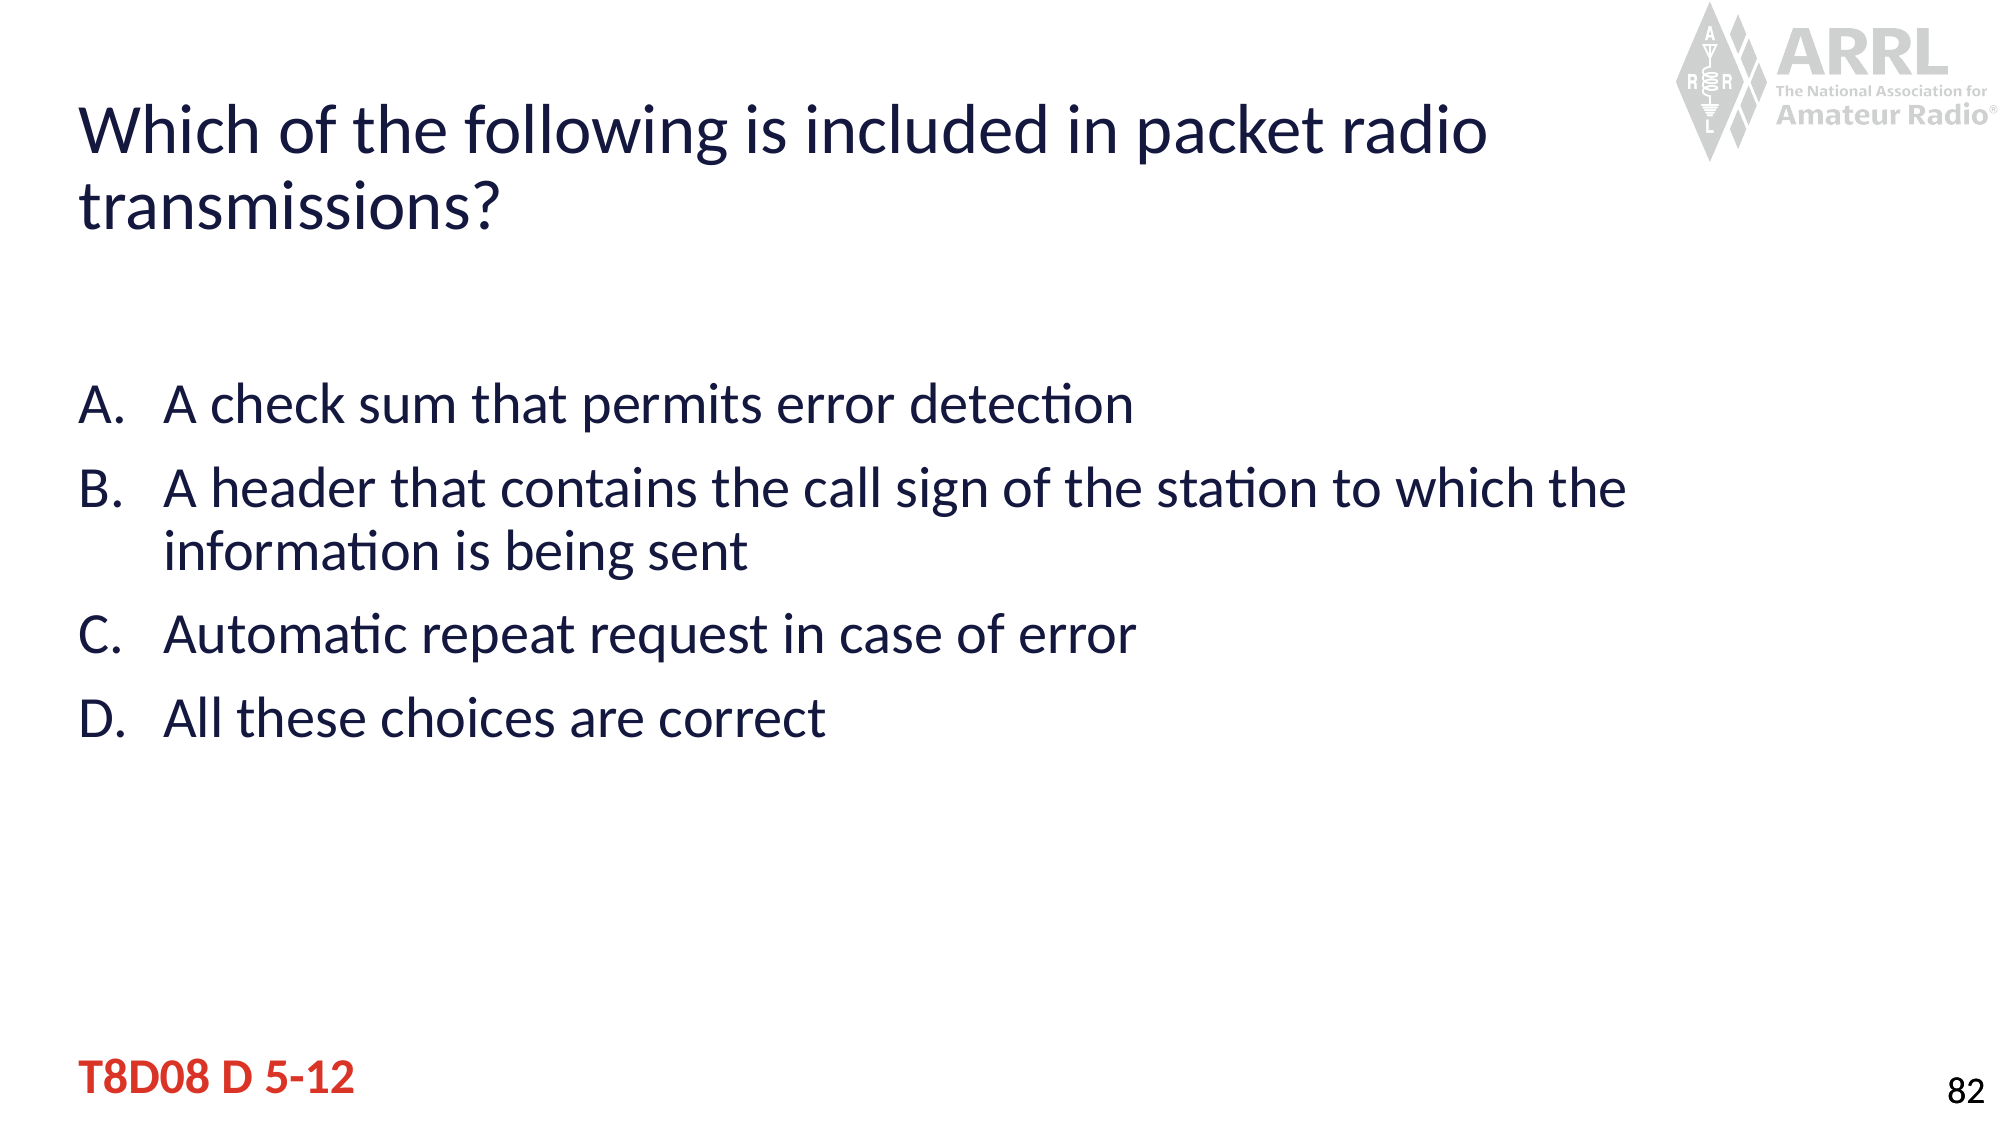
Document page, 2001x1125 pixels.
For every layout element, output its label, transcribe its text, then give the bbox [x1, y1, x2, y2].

title Which of the following is included in packet radio transmissions? [63, 59, 1863, 278]
list A check sum that permits error detection A header that contains the call sign of the station to which the information is being sent Automatic repeat request in case of error All these choices are correct [63, 365, 1863, 989]
text_box T8D08 D 5-12 [63, 1036, 921, 1112]
picture [1674, 0, 2000, 164]
